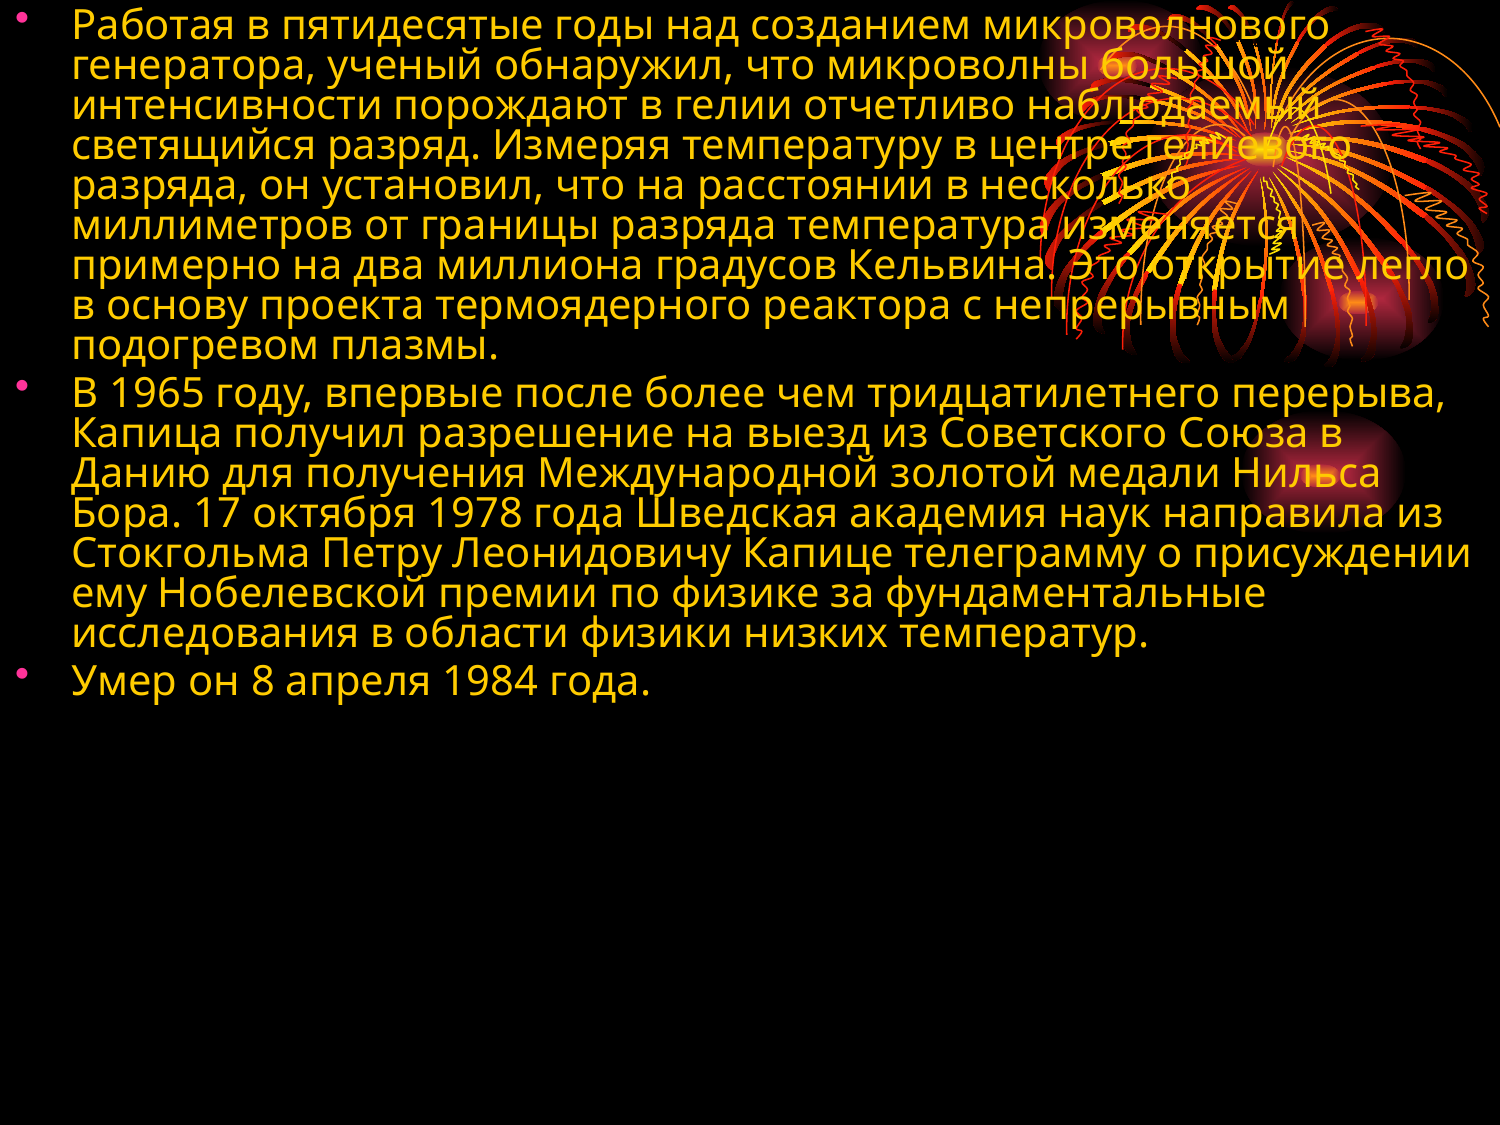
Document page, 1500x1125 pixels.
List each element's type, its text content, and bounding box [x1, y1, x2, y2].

list Работая в пятидесятые годы над созданием микроволнового генератора, ученый обнаружил, что микроволны большой интенсивности порождают в гелии отчетливо наблюдаемый светящийся разряд. Измеряя температуру в центре гелиевого разряда, он установил, что на расстоянии в несколько миллиметров от границы разряда температура изменяется примерно на два миллиона градусов Кельвина. Это открытие легло в основу проекта термоядерного реактора с непрерывным подогревом плазмы. В 1965 году, впервые после более чем тридцатилетнего перерыва, Капица получил разрешение на выезд из Советского Союза в Данию для получения Международной золотой медали Нильса Бора. 17 октября 1978 года Шведская академия наук направила из Стокгольма Петру Леонидовичу Капице телеграмму о присуждении ему Нобелевской премии по физике за фундаментальные исследования в области физики низких температур. Умер он 8 апреля 1984 года. [0, 0, 1500, 1125]
